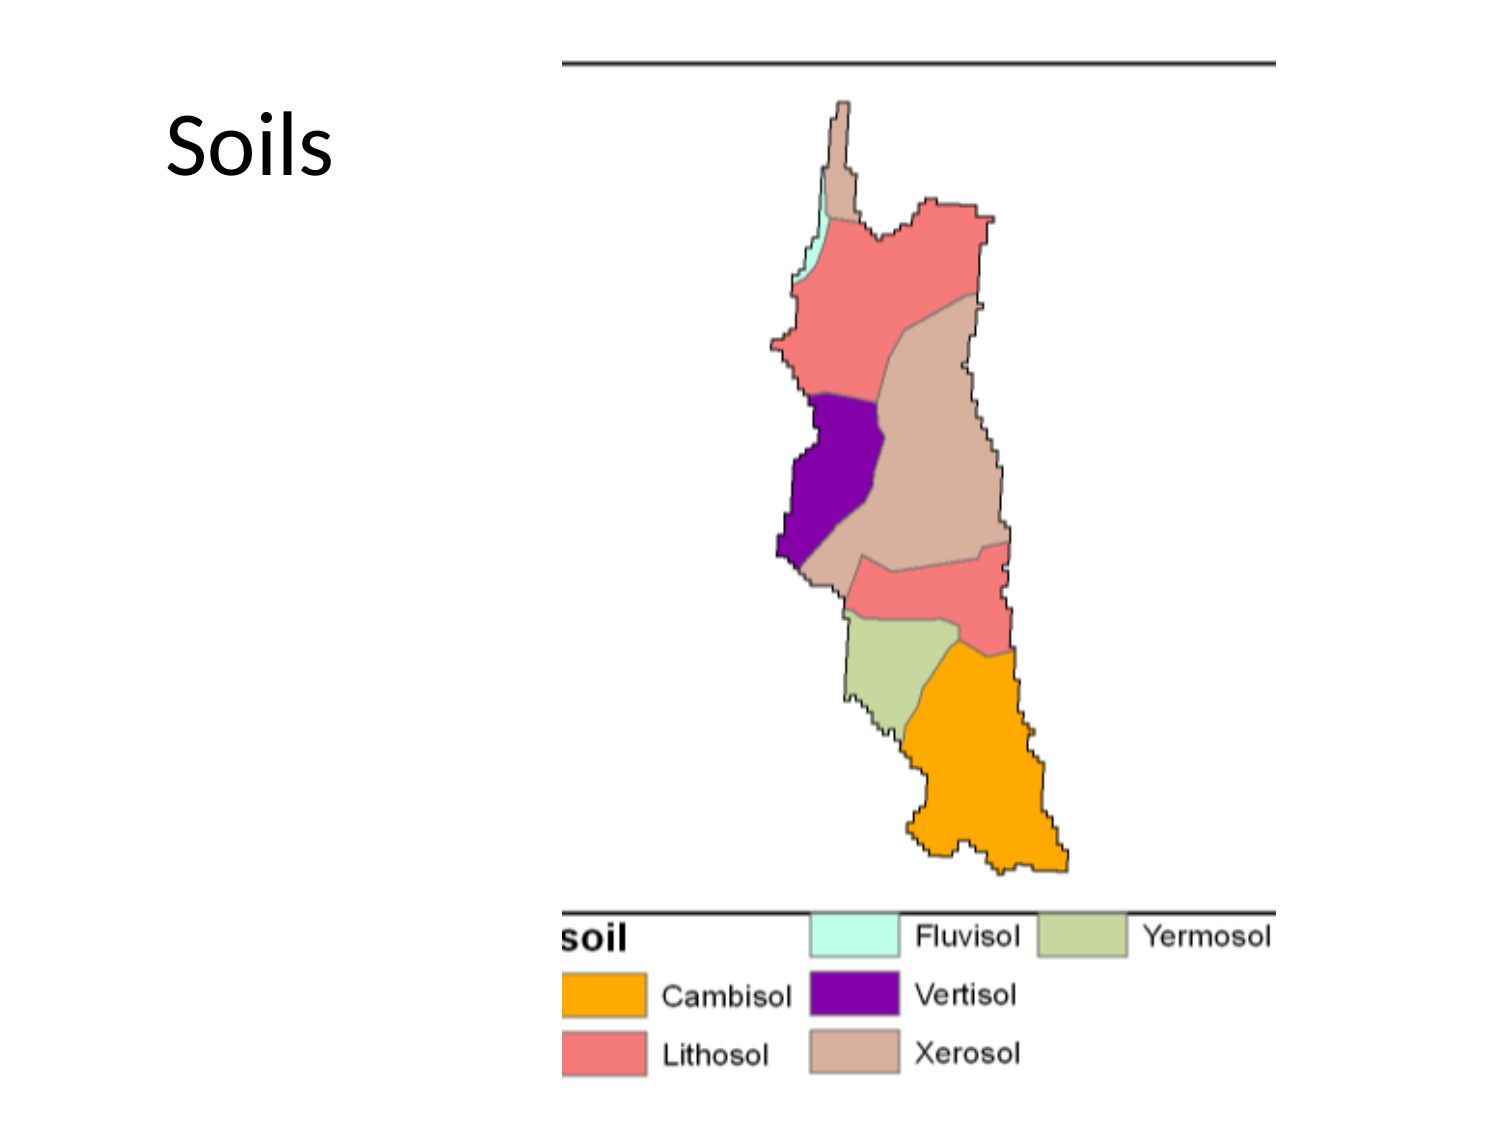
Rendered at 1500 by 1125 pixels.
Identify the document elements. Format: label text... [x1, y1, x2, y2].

picture [561, 59, 1277, 1125]
title Soils [75, 45, 446, 233]
